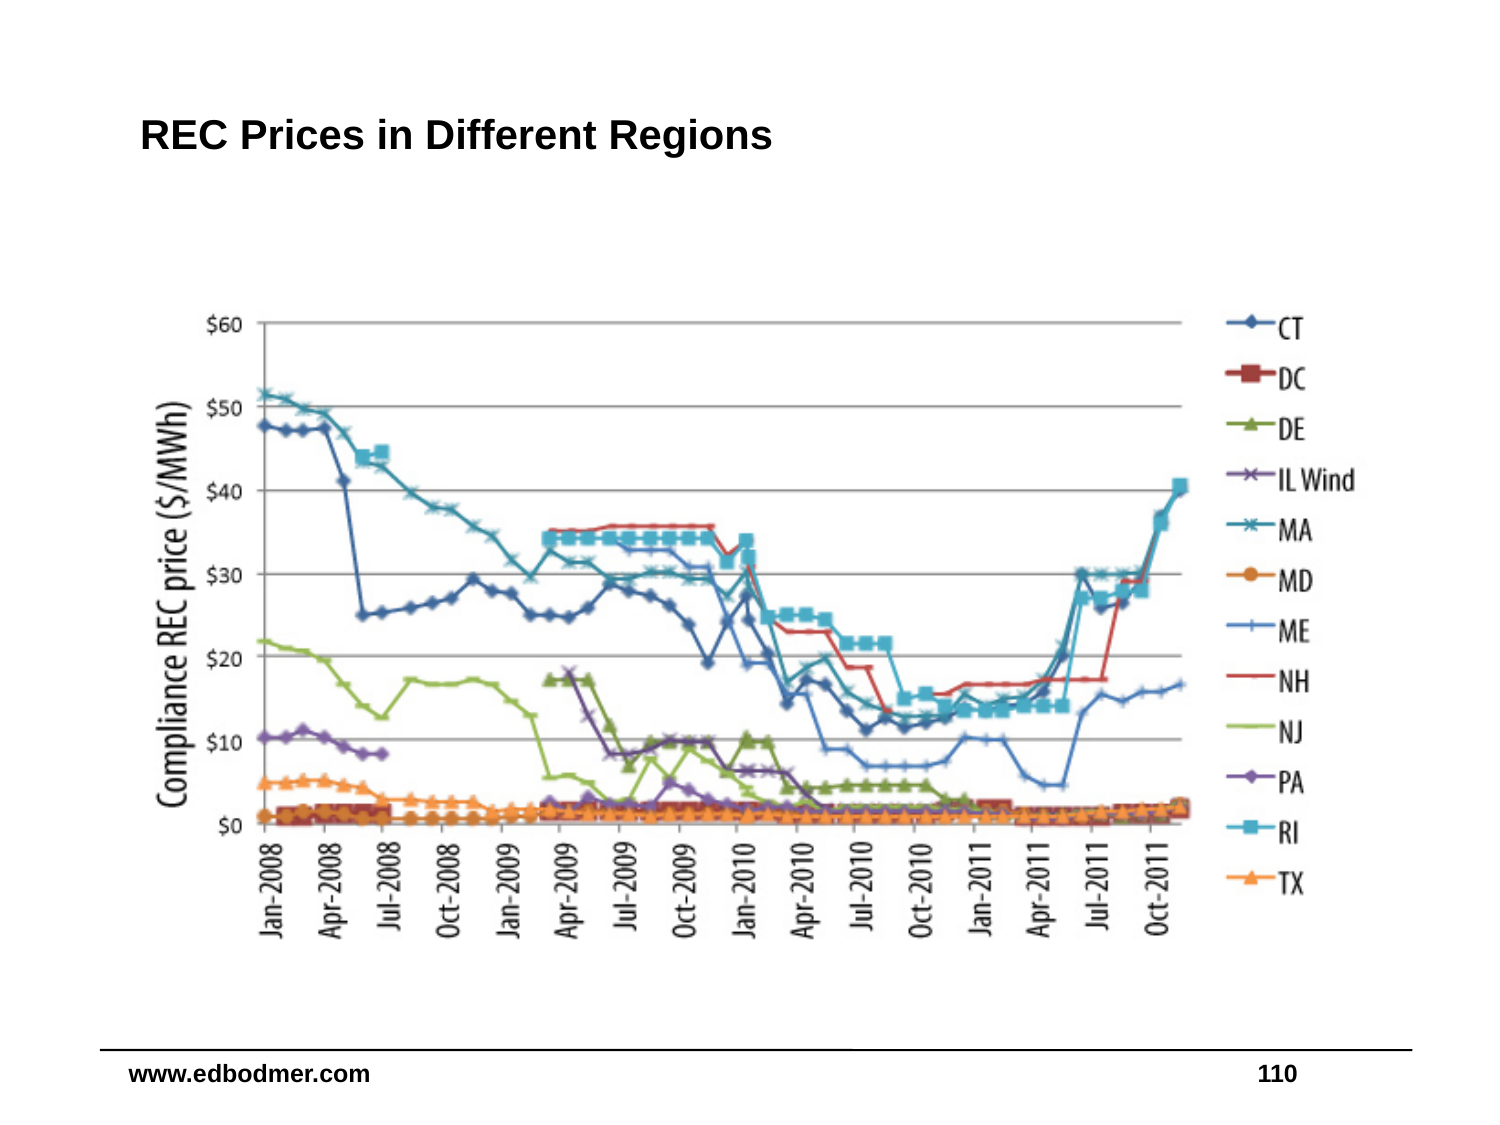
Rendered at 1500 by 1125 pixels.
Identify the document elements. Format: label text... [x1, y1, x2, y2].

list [124, 295, 1376, 955]
title REC Prices in Different Regions [124, 99, 1288, 226]
